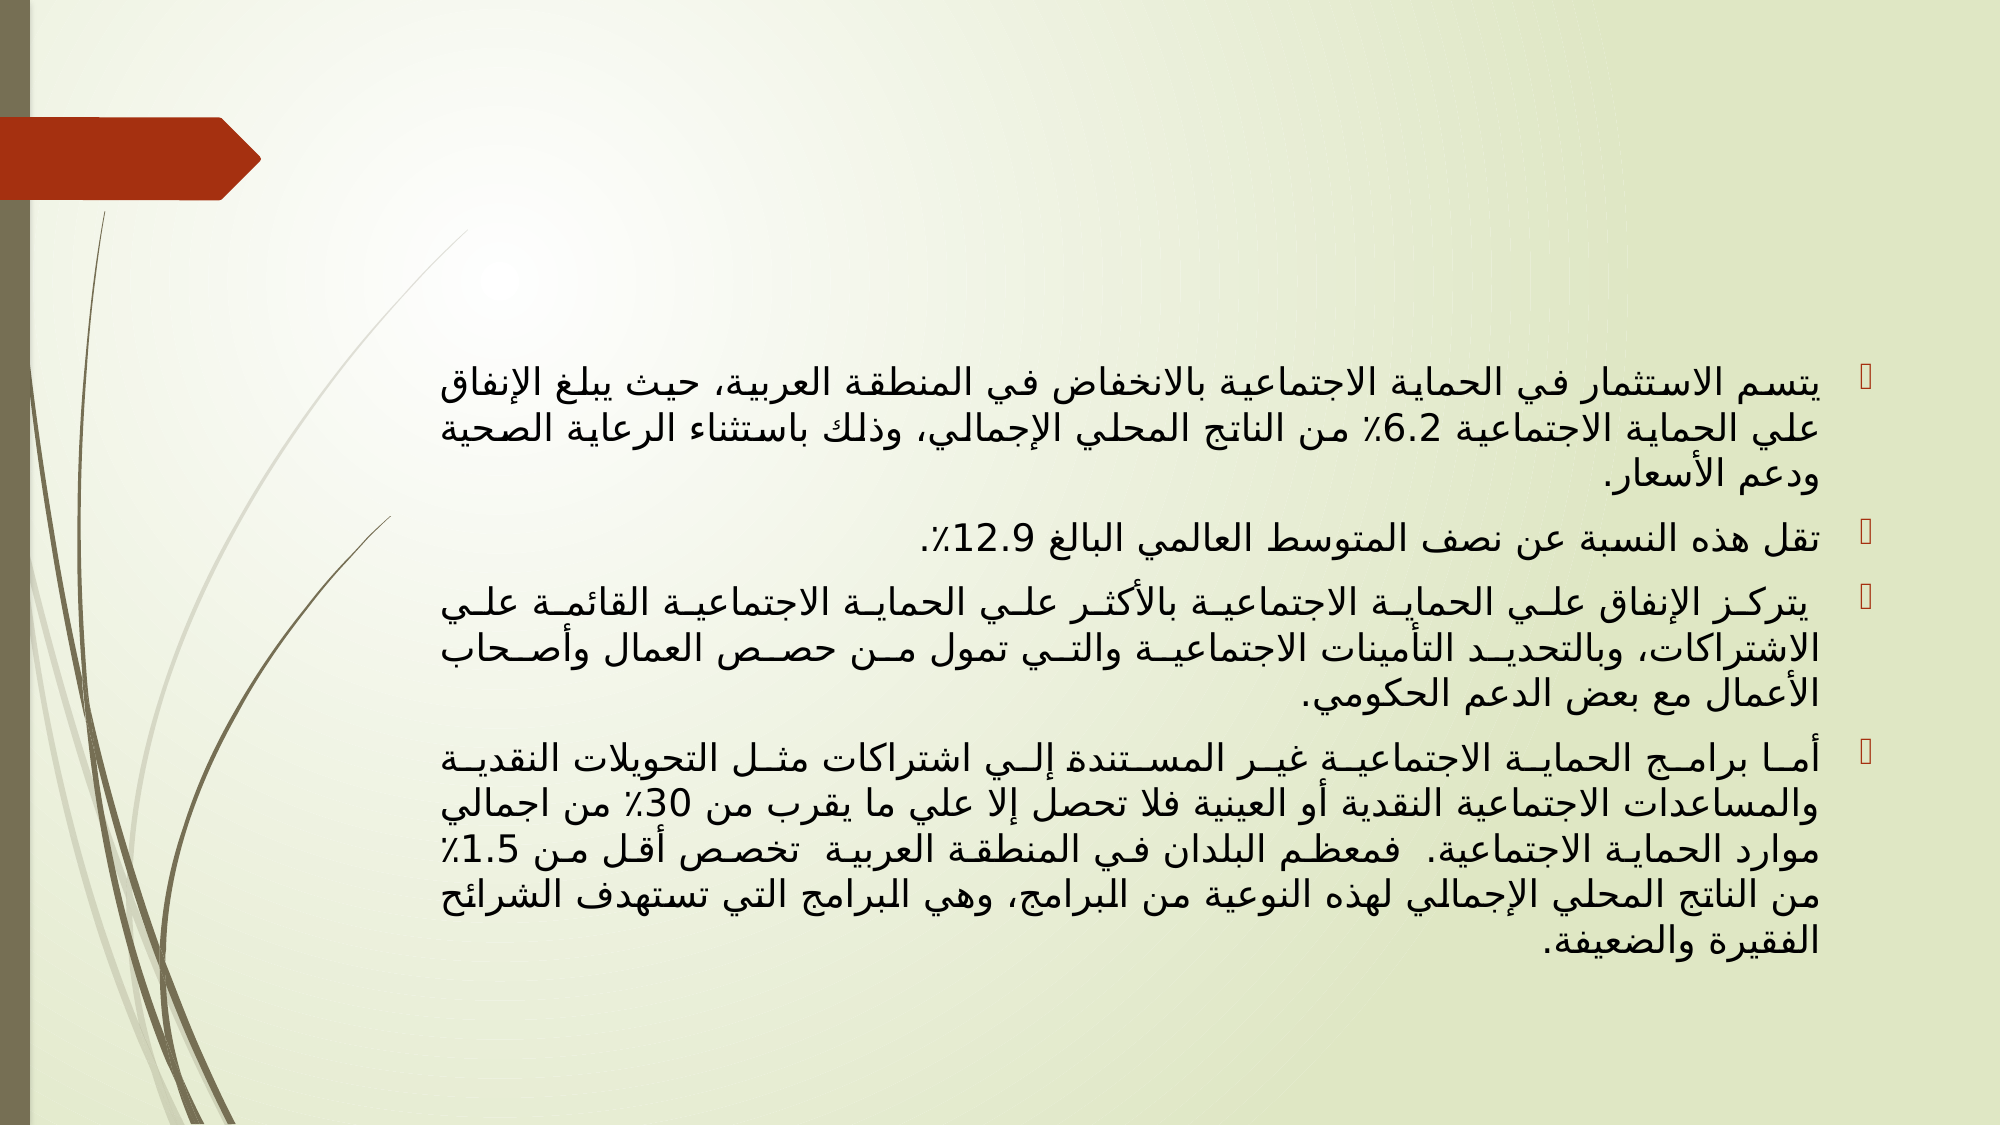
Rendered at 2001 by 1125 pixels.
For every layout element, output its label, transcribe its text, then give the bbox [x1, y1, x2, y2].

list يتسم الاستثمار في الحماية الاجتماعية بالانخفاض في المنطقة العربية، حيث يبلغ الإنفاق علي الحماية الاجتماعية 6.2٪ من الناتج المحلي الإجمالي، وذلك باستثناء الرعاية الصحية ودعم الأسعار. تقل هذه النسبة عن نصف المتوسط العالمي البالغ 12.9٪. يتركز الإنفاق علي الحماية الاجتماعية بالأكثر علي الحماية الاجتماعية القائمة علي الاشتراكات، وبالتحديد التأمينات الاجتماعية والتي تمول من حصص العمال وأصحاب الأعمال مع بعض الدعم الحكومي. أما برامج الحماية الاجتماعية غير المستندة إلي اشتراكات مثل التحويلات النقدية والمساعدات الاجتماعية النقدية أو العينية فلا تحصل إلا علي ما يقرب من 30٪ من اجمالي موارد الحماية الاجتماعية. فمعظم البلدان في المنطقة العربية تخصص أقل من 1.5٪ من الناتج المحلي الإجمالي لهذه النوعية من البرامج، وهي البرامج التي تستهدف الشرائح الفقيرة والضعيفة. [424, 350, 1888, 970]
